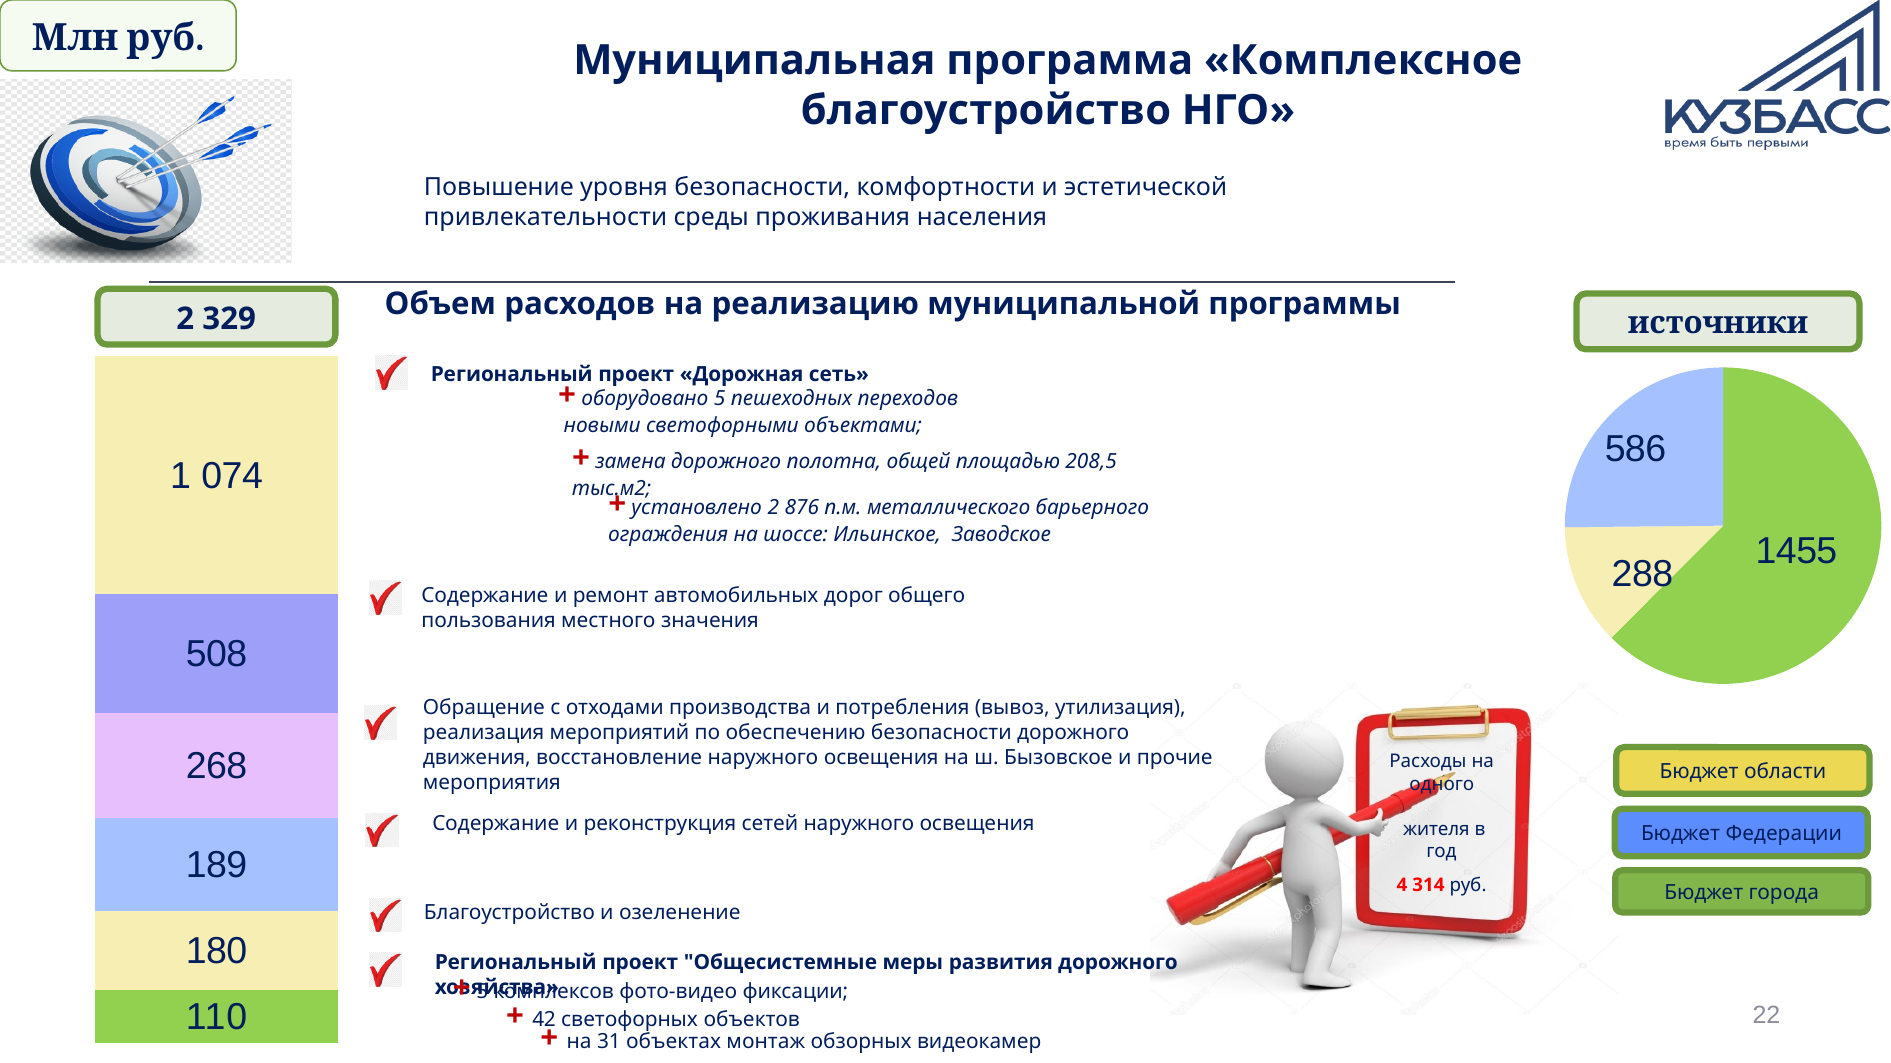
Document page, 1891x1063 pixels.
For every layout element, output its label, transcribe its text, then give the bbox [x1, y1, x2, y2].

picture [364, 705, 398, 740]
text_box Содержание и ремонт автомобильных дорог общего пользования местного значения [528, 574, 1032, 640]
text_box Муниципальная программа «Комплексное благоустройство НГО» [524, 23, 1573, 143]
picture [365, 813, 399, 848]
text_box Региональный проект «Дорожная сеть» [528, 352, 1027, 393]
text_box Объем расходов на реализацию муниципальной программы [528, 273, 1507, 330]
text_box Бюджет области [1624, 791, 1872, 797]
text_box Благоустройство и озеленение [528, 890, 756, 931]
text_box Содержание и реконструкция сетей наружного освещения [528, 802, 1143, 843]
text_box + установлено 2 876 п.м. металлического барьерного ограждения на шоссе: Ильинское, Заводское [593, 475, 1189, 554]
text_box Бюджет Федерации [1624, 805, 1871, 860]
text_box источники [1573, 290, 1863, 353]
picture [368, 897, 402, 932]
text_box + оборудовано 5 пешеходных переходов новыми светофорными объектами; [543, 367, 1154, 445]
text_box Обращение с отходами производства и потребления (вывоз, утилизация), реализация мероприятий по обеспечению безопасности дорожного движения, восстановление наружного освещения на ш. Бызовское и прочие мероприятия [528, 685, 1148, 801]
picture [1665, 0, 1891, 151]
picture [368, 952, 402, 987]
picture [1149, 683, 1620, 1015]
picture [374, 355, 408, 390]
text_box Бюджет города [1624, 867, 1872, 916]
text_box Региональный проект "Общесистемные меры развития дорожного хозяйства» [528, 941, 1143, 988]
picture [368, 580, 402, 615]
text_box + 42 светофорных объектов [528, 988, 1291, 1041]
slide_number 22 [1354, 985, 1796, 1042]
text_box + на 31 объектах монтаж обзорных видеокамер [528, 1009, 1085, 1063]
chart [1488, 364, 1891, 780]
text_box + 5 комплексов фото-видео фиксации; [528, 959, 863, 988]
text_box + замена дорожного полотна, общей площадью 208,5 тыс.м2; [557, 429, 1207, 508]
text_box Повышение уровня безопасности, комфортности и эстетической привлекательности среды проживания населения [409, 163, 1355, 238]
text_box Млн руб. [0, 0, 240, 74]
picture [0, 79, 292, 239]
chart [0, 239, 522, 1063]
